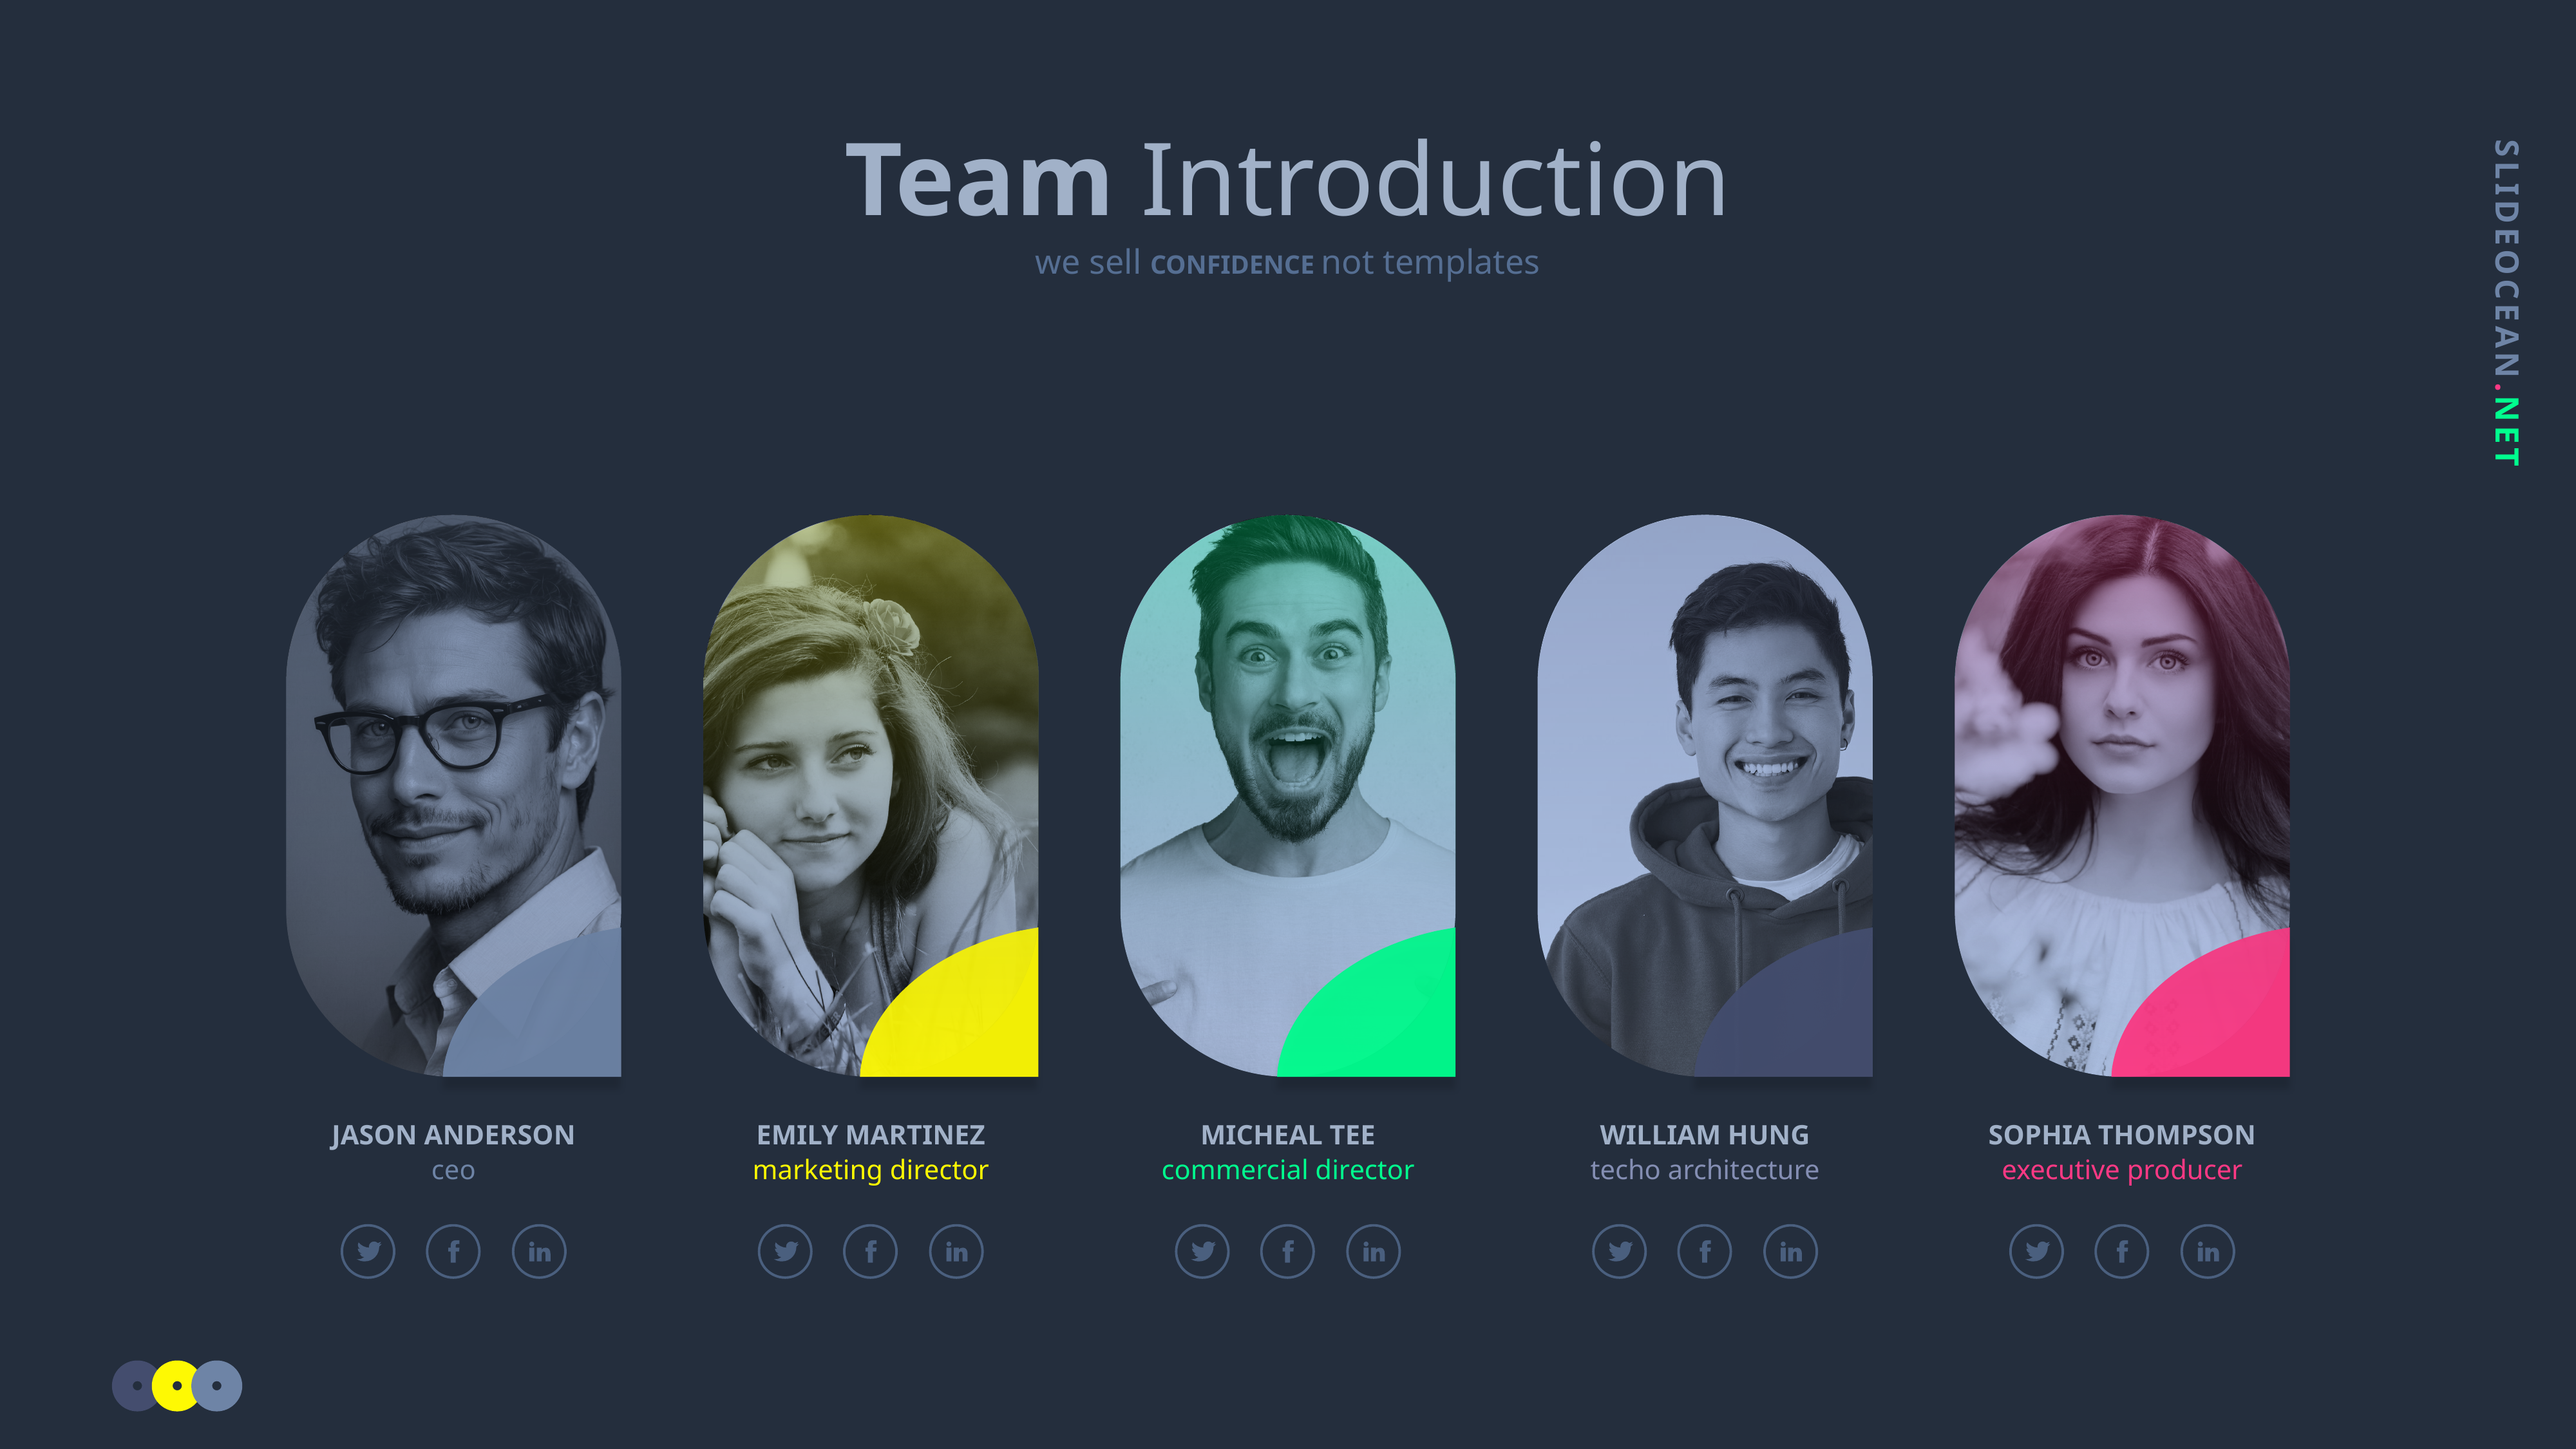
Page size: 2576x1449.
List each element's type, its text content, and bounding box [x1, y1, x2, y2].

picture [1537, 514, 1873, 1077]
text_box [1260, 1224, 1315, 1279]
text_box [1677, 1224, 1732, 1279]
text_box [1969, 1112, 2275, 1190]
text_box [717, 1112, 1024, 1190]
picture [285, 514, 622, 1077]
text_box [1763, 1224, 1819, 1279]
picture [1120, 514, 1456, 1077]
picture [703, 514, 1039, 1077]
text_box we sell CONFIDENCE not templates [1026, 241, 1550, 285]
text_box [340, 1224, 395, 1279]
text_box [301, 1112, 607, 1190]
text_box [1346, 1224, 1401, 1279]
text_box [929, 1224, 984, 1279]
text_box [1592, 1224, 1647, 1279]
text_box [1135, 1112, 1441, 1190]
text_box [511, 1224, 567, 1279]
text_box [1175, 1224, 1230, 1279]
text_box [2180, 1224, 2235, 1279]
text_box [2009, 1224, 2064, 1279]
text_box [757, 1224, 813, 1279]
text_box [1552, 1112, 1859, 1190]
text_box [2094, 1224, 2150, 1279]
text_box Team Introduction [835, 110, 1741, 241]
text_box [426, 1224, 481, 1279]
picture [1954, 514, 2291, 1077]
text_box [843, 1224, 898, 1279]
